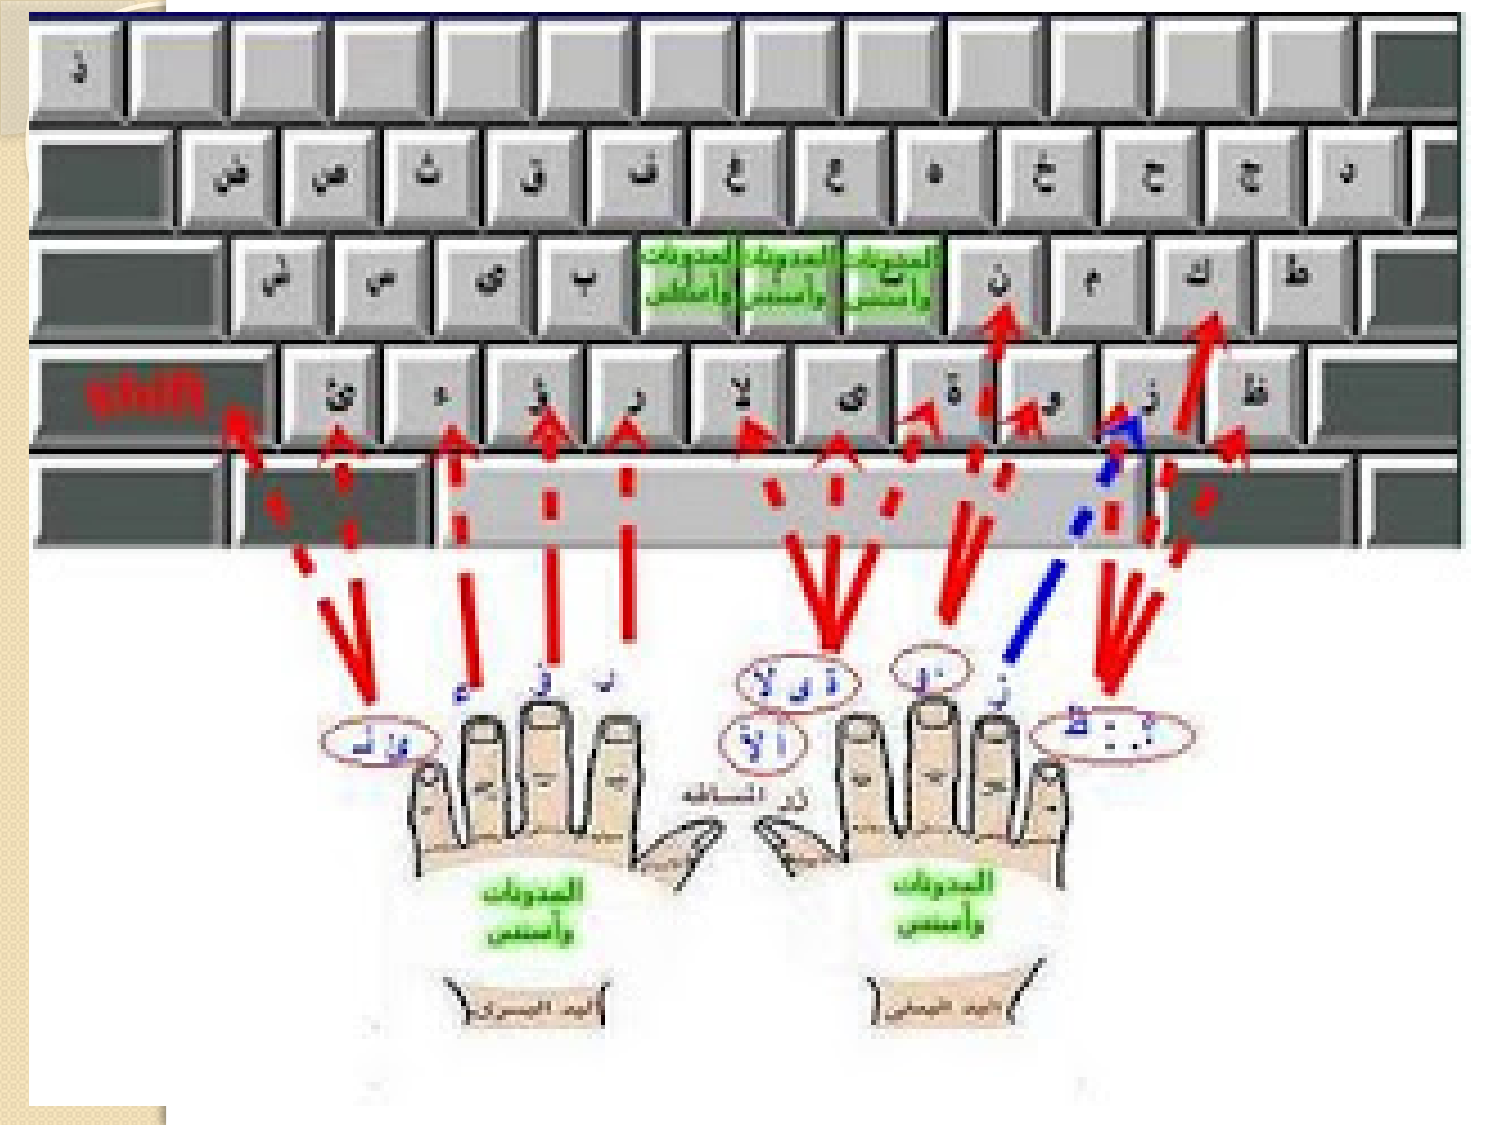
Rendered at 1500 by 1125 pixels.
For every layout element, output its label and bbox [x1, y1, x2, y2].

list [29, 12, 1471, 1107]
